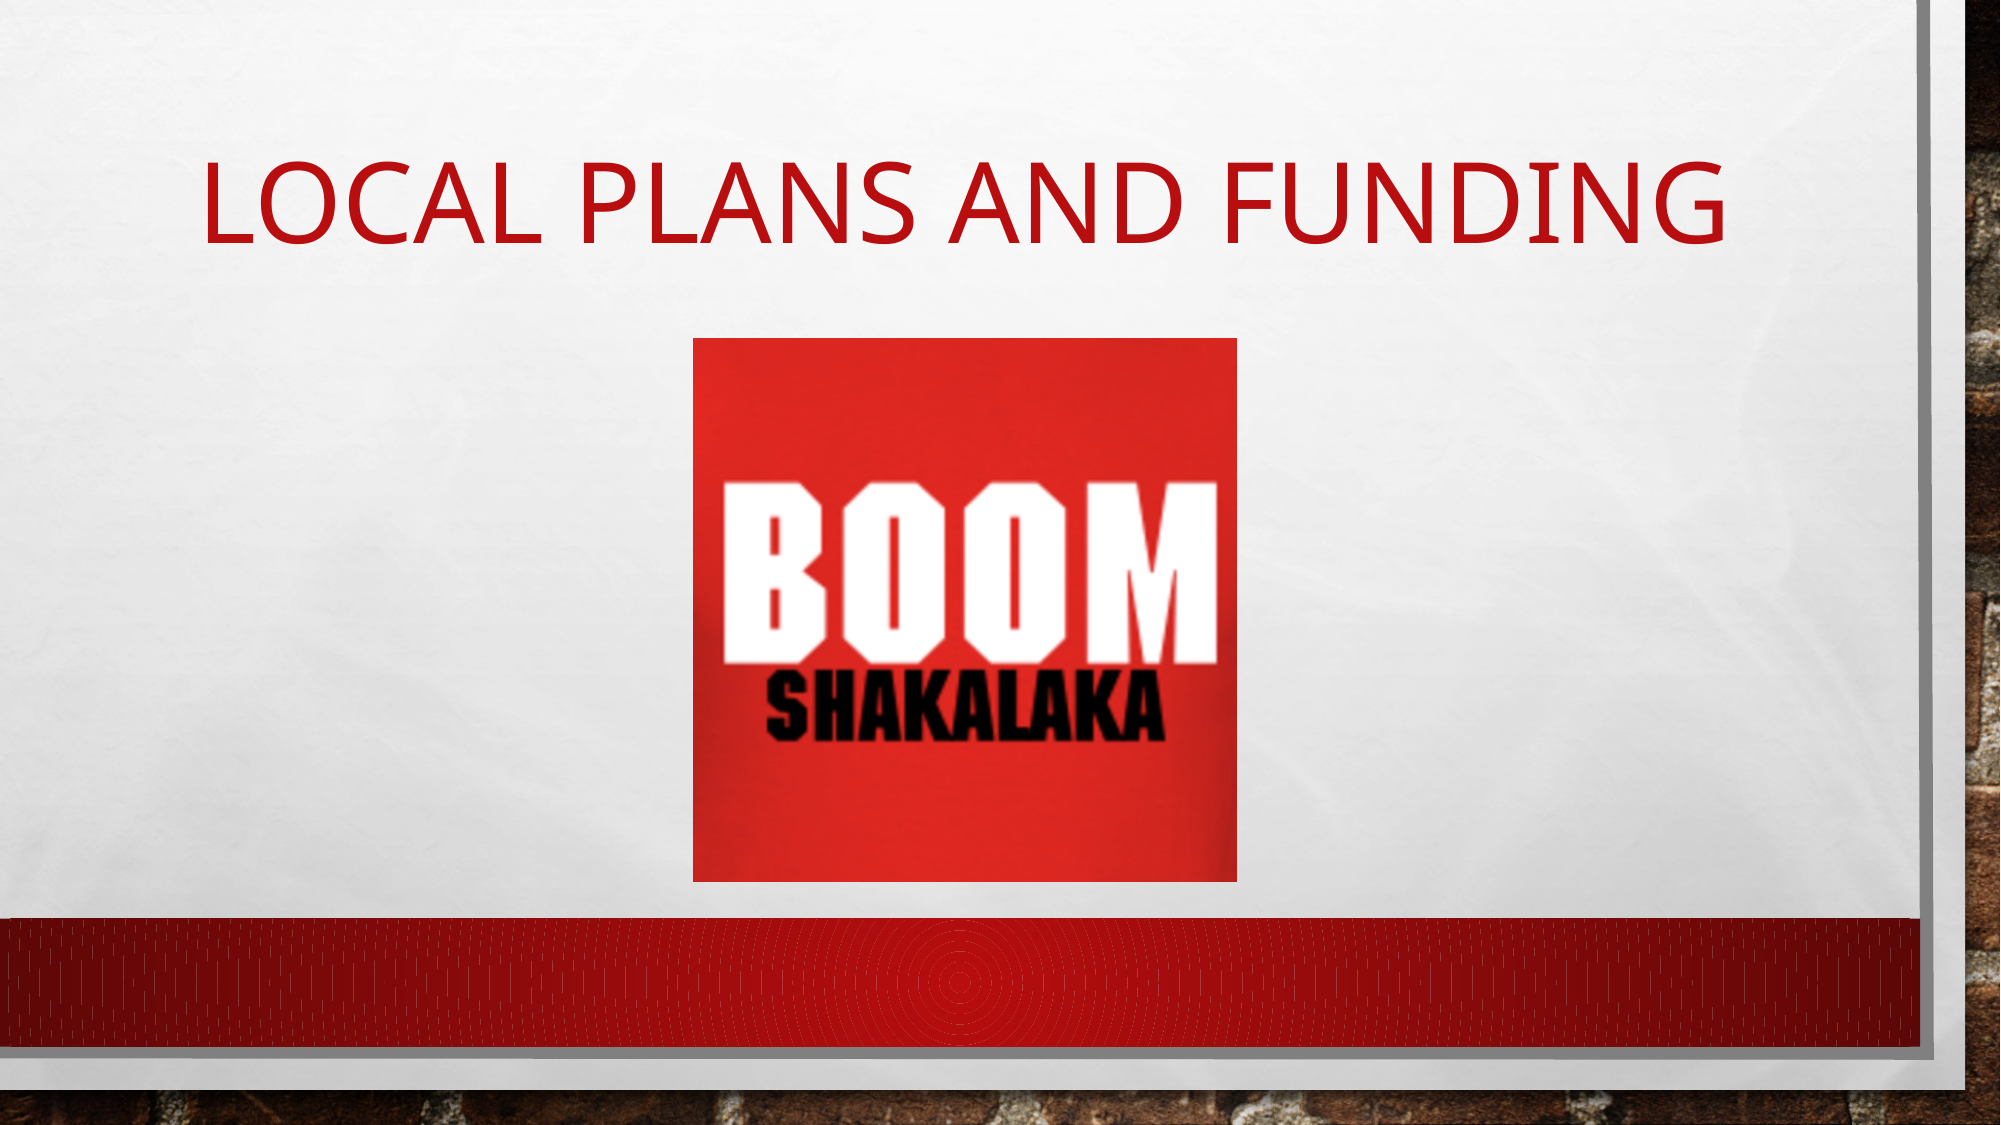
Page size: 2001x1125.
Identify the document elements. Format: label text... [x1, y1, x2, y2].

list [693, 338, 1237, 883]
title Local Plans and Funding [112, 112, 1818, 302]
picture [0, 0, 2000, 1125]
